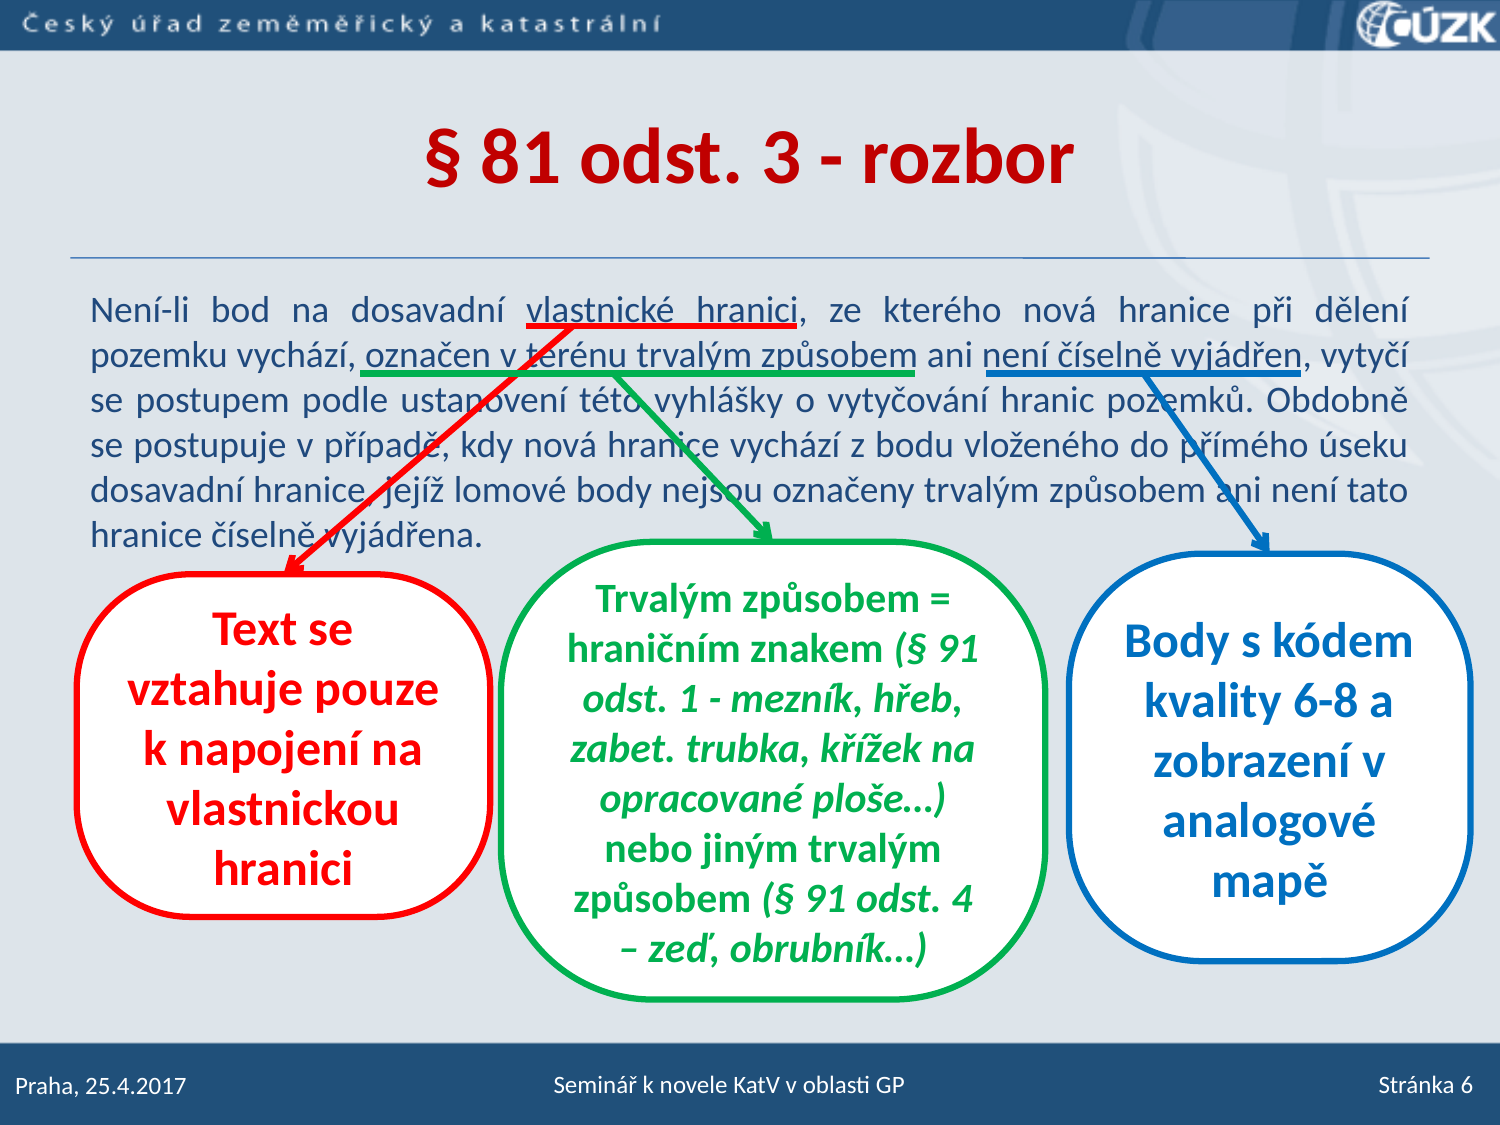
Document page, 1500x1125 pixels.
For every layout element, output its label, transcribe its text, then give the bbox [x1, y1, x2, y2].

picture [0, 0, 1500, 1125]
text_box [985, 373, 1471, 962]
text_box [76, 326, 798, 918]
title § 81 odst. 3 - rozbor [75, 58, 1425, 247]
slide_number Stránka 6 [1138, 1053, 1489, 1114]
footer Seminář k novele KatV v oblasti GP [492, 1053, 968, 1114]
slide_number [0, 1054, 350, 1115]
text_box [359, 373, 1046, 1000]
list Není-li bod na dosavadní vlastnické hranici, ze kterého nová hranice při dělení pozemku vychází, označen v terénu trvalým způsobem ani není číselně vyjádřen, vytyčí se postupem podle ustanovení této vyhlášky o vytyčování hranic pozemků. Obdobně se postupuje v případě, kdy nová hranice vychází z bodu vloženého do přímého úseku dosavadní hranice, jejíž lomové body nejsou označeny trvalým způsobem ani není tato hranice číselně vyjádřena. [75, 277, 1425, 371]
